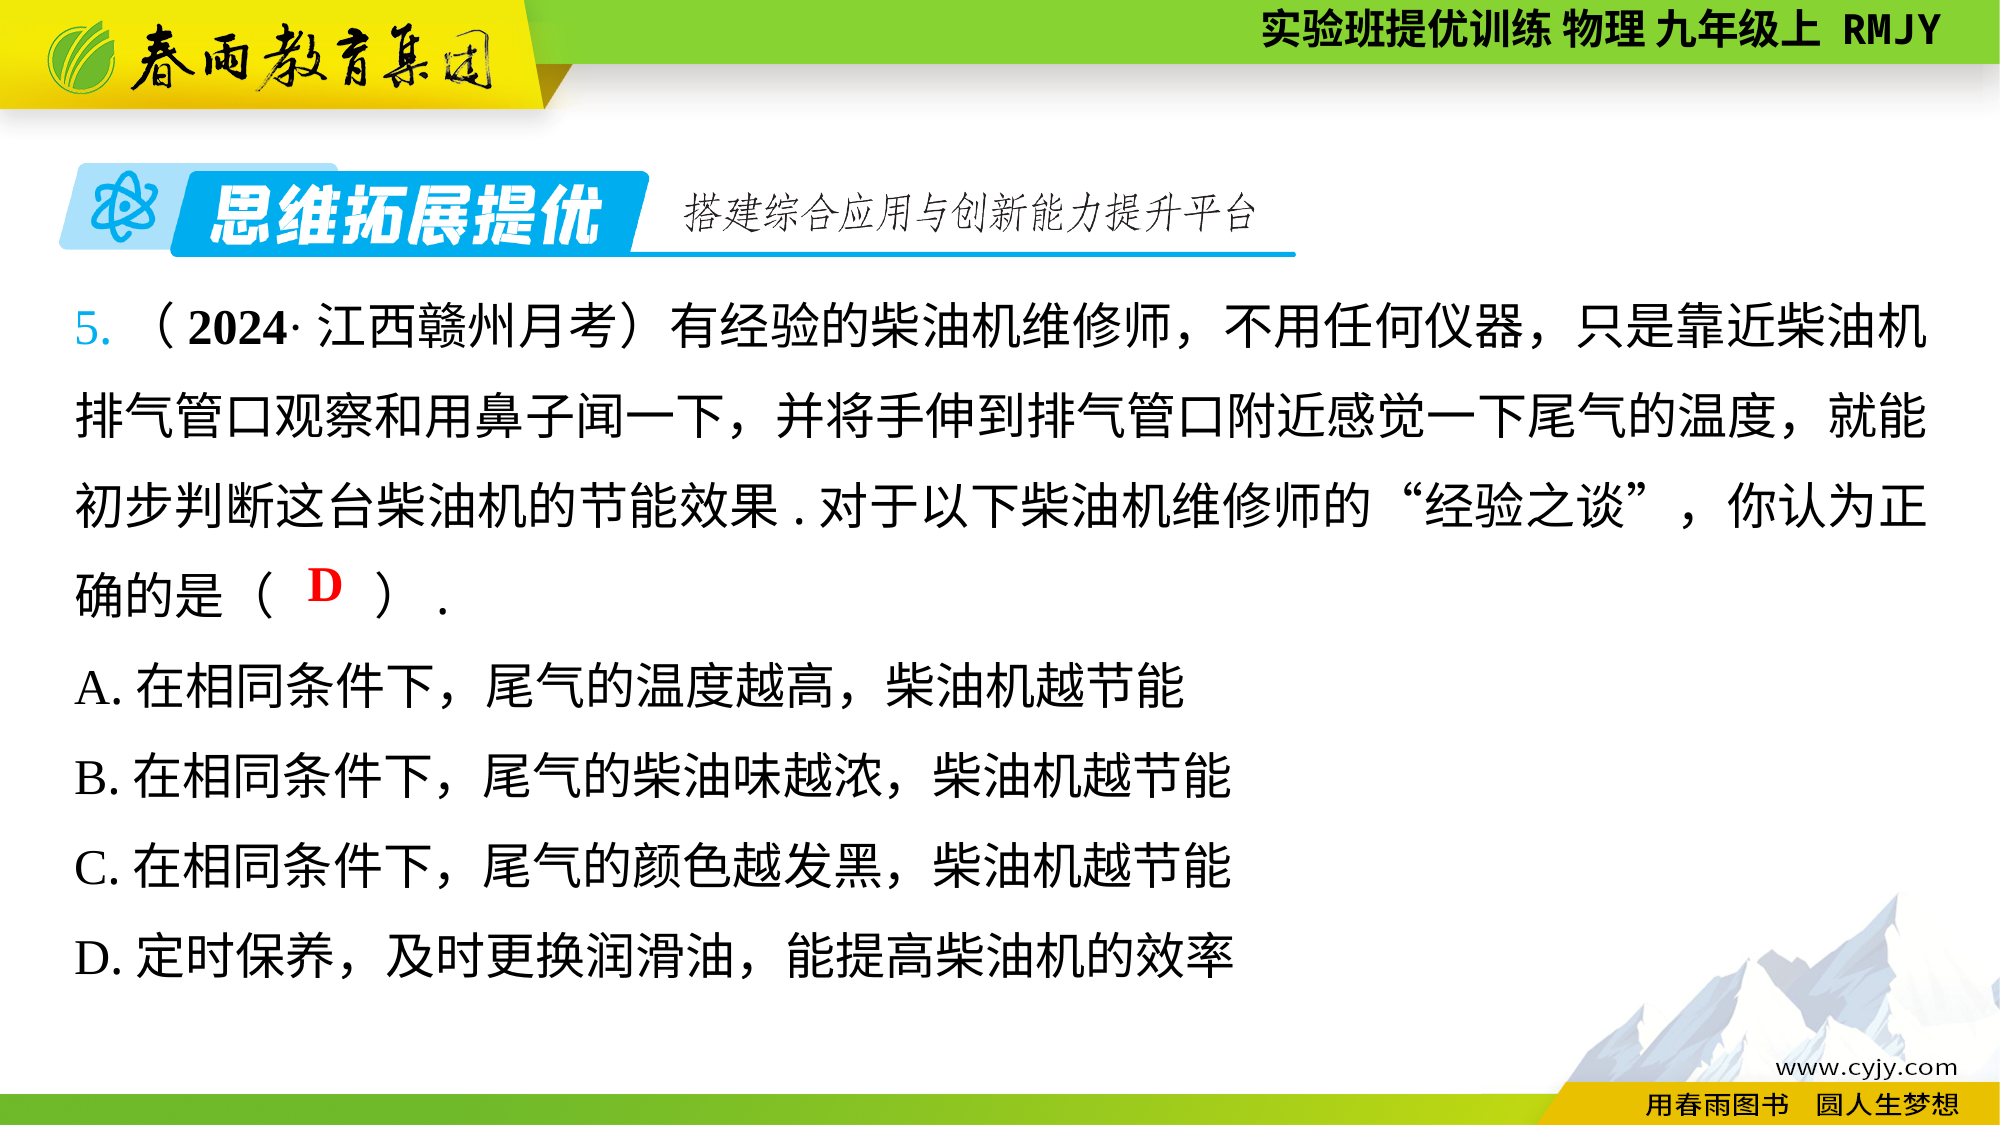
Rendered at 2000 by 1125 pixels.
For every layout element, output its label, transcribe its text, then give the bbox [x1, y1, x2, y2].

picture [0, 0, 2000, 1125]
text_box D [293, 543, 359, 619]
list 5.（2024·江西赣州月考）有经验的柴油机维修师，不用任何仪器，只是靠近柴油机排气管口观察和用鼻子闻一下，并将手伸到排气管口附近感觉一下尾气的温度，就能初步判断这台柴油机的节能效果.对于以下柴油机维修师的“经验之谈”，你认为正确的是（ ）. A.在相同条件下，尾气的温度越高，柴油机越节能 B.在相同条件下，尾气的柴油味越浓，柴油机越节能 C.在相同条件下，尾气的颜色越发黑，柴油机越节能 D.定时保养，及时更换润滑油，能提高柴油机的效率 [59, 257, 1944, 988]
